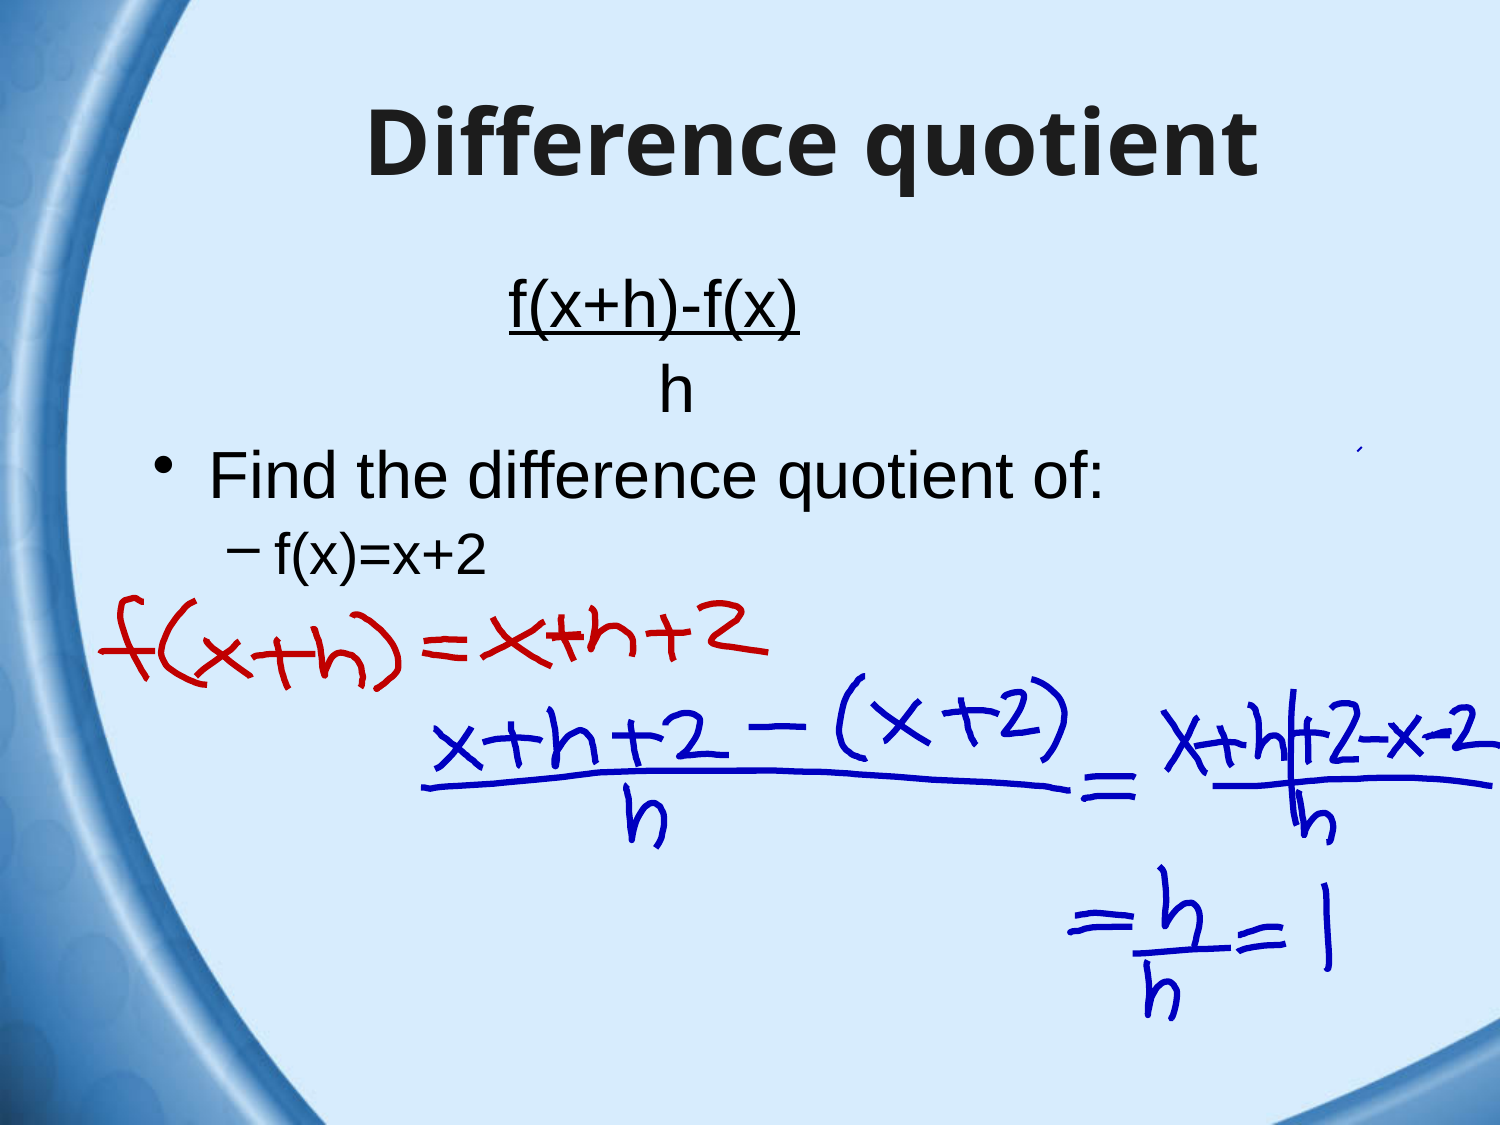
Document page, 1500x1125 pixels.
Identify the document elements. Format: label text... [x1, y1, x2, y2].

text_box [559, 614, 568, 636]
text_box [871, 702, 899, 724]
text_box [482, 737, 513, 744]
text_box [1451, 706, 1500, 749]
text_box [1295, 731, 1306, 736]
text_box [563, 638, 575, 662]
text_box [422, 651, 468, 659]
text_box [672, 630, 691, 634]
text_box [1145, 960, 1178, 1020]
text_box [1247, 703, 1286, 761]
text_box [282, 653, 316, 657]
text_box [1132, 947, 1231, 955]
text_box [1237, 942, 1286, 953]
text_box [195, 640, 240, 677]
text_box [515, 736, 543, 742]
text_box [512, 639, 552, 668]
text_box [510, 721, 522, 767]
text_box [1158, 865, 1201, 947]
text_box [251, 653, 279, 659]
text_box [223, 655, 252, 679]
text_box [131, 652, 149, 680]
text_box [1194, 741, 1225, 748]
text_box [434, 726, 473, 770]
text_box [119, 597, 147, 650]
text_box [1074, 912, 1134, 918]
text_box [205, 638, 224, 655]
text_box [1083, 795, 1136, 800]
text_box [160, 599, 208, 686]
text_box [1297, 789, 1334, 844]
text_box [480, 620, 545, 659]
text_box [1227, 741, 1247, 746]
text_box [662, 614, 675, 662]
text_box [1218, 725, 1233, 767]
text_box [1306, 716, 1311, 764]
text_box [1069, 925, 1133, 934]
text_box [589, 606, 634, 657]
text_box [458, 748, 483, 769]
text_box [697, 602, 769, 654]
text_box [1390, 722, 1404, 737]
text_box [1310, 731, 1330, 737]
text_box [1162, 709, 1184, 742]
text_box [1289, 688, 1298, 826]
text_box [1330, 702, 1359, 762]
text_box [629, 719, 640, 767]
text_box [275, 637, 290, 690]
text_box [1031, 678, 1066, 762]
text_box [664, 712, 729, 758]
text_box [965, 709, 1000, 715]
text_box [1084, 775, 1136, 779]
text_box [1389, 715, 1420, 759]
text_box [838, 675, 867, 760]
text_box [625, 784, 665, 849]
text_box [1165, 716, 1199, 772]
text_box [612, 734, 631, 738]
text_box [310, 628, 364, 688]
text_box [351, 613, 400, 690]
text_box [1185, 742, 1208, 775]
text_box [1212, 781, 1290, 787]
text_box [1424, 730, 1452, 739]
text_box [1237, 925, 1284, 936]
text_box [1296, 776, 1493, 787]
text_box [547, 708, 598, 767]
text_box [551, 636, 584, 640]
text_box [900, 724, 931, 745]
text_box [99, 650, 156, 655]
text_box [491, 617, 517, 641]
list f(x+h)-f(x) h Find the difference quotient of: f(x)=x+2 [137, 262, 1488, 1006]
text_box [1405, 737, 1423, 756]
text_box [960, 697, 977, 746]
text_box [635, 734, 664, 741]
text_box [433, 727, 455, 746]
text_box [883, 699, 921, 742]
picture [0, 0, 1500, 1125]
text_box [942, 710, 964, 715]
text_box [1322, 882, 1330, 970]
text_box [1358, 737, 1389, 741]
text_box [1002, 691, 1037, 735]
text_box [420, 769, 1071, 792]
title Difference quotient [137, 44, 1488, 233]
text_box [423, 638, 468, 642]
